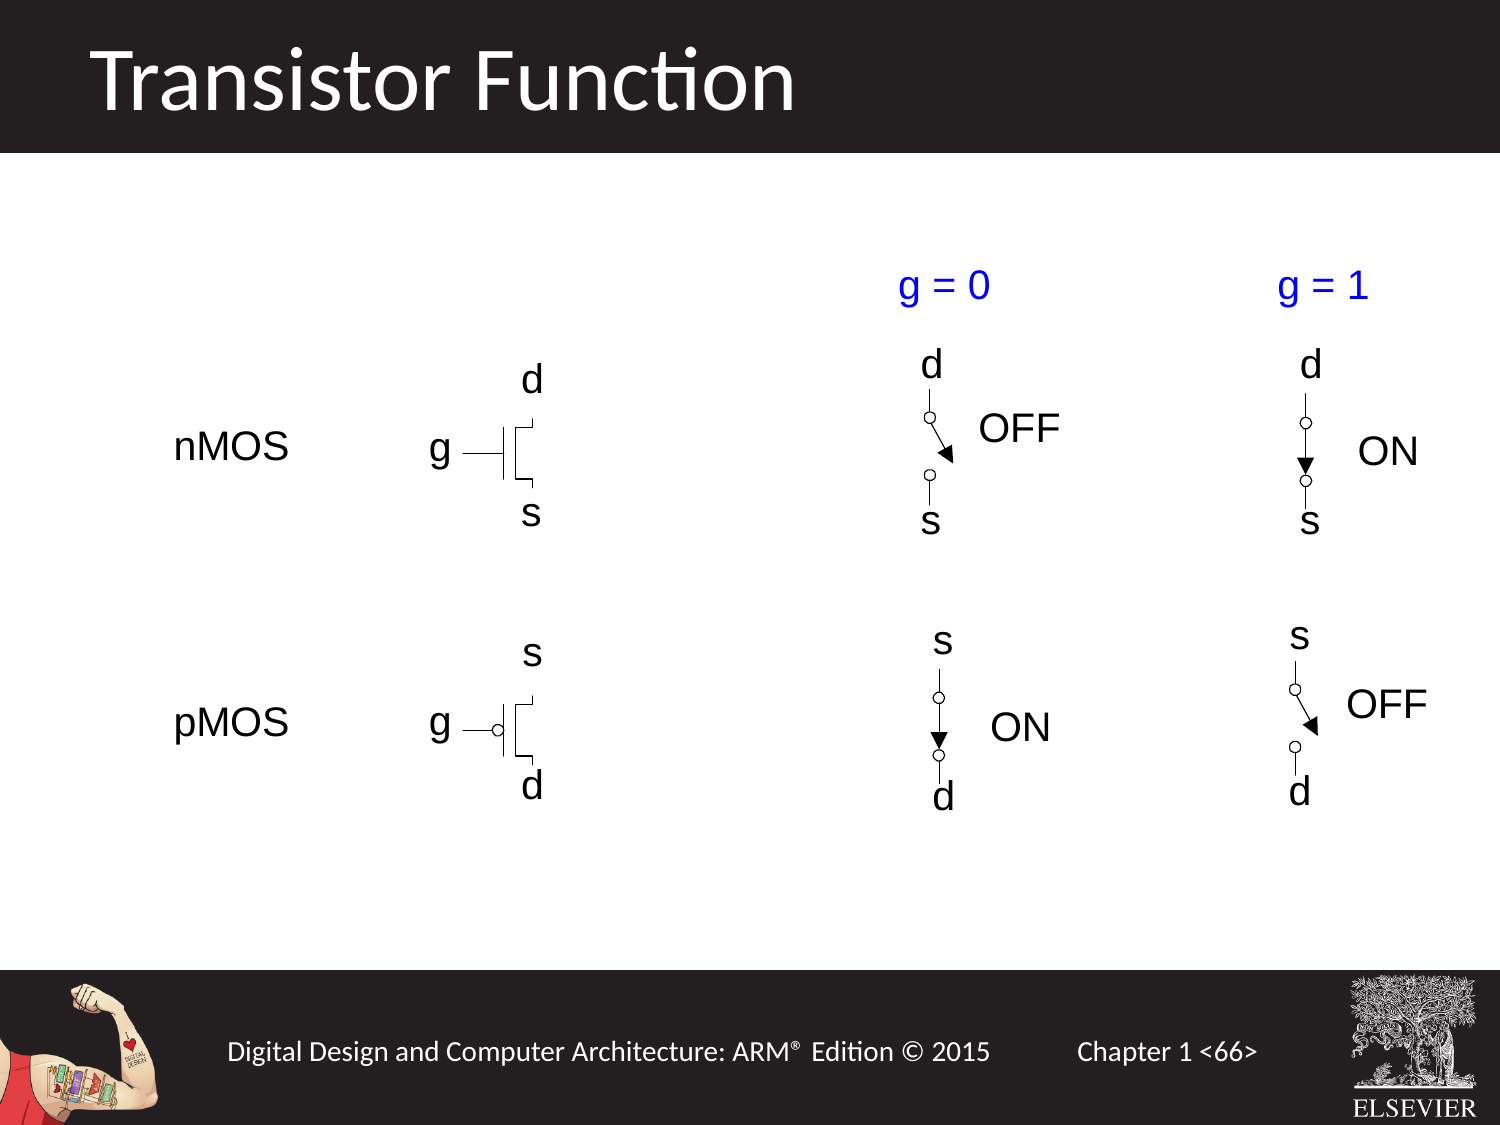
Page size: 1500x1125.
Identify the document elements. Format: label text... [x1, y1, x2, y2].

picture [1350, 974, 1477, 1117]
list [162, 249, 1438, 832]
picture [0, 979, 163, 1125]
text_box Transistor Function [75, 11, 1375, 136]
text_box [87, 174, 1413, 1025]
